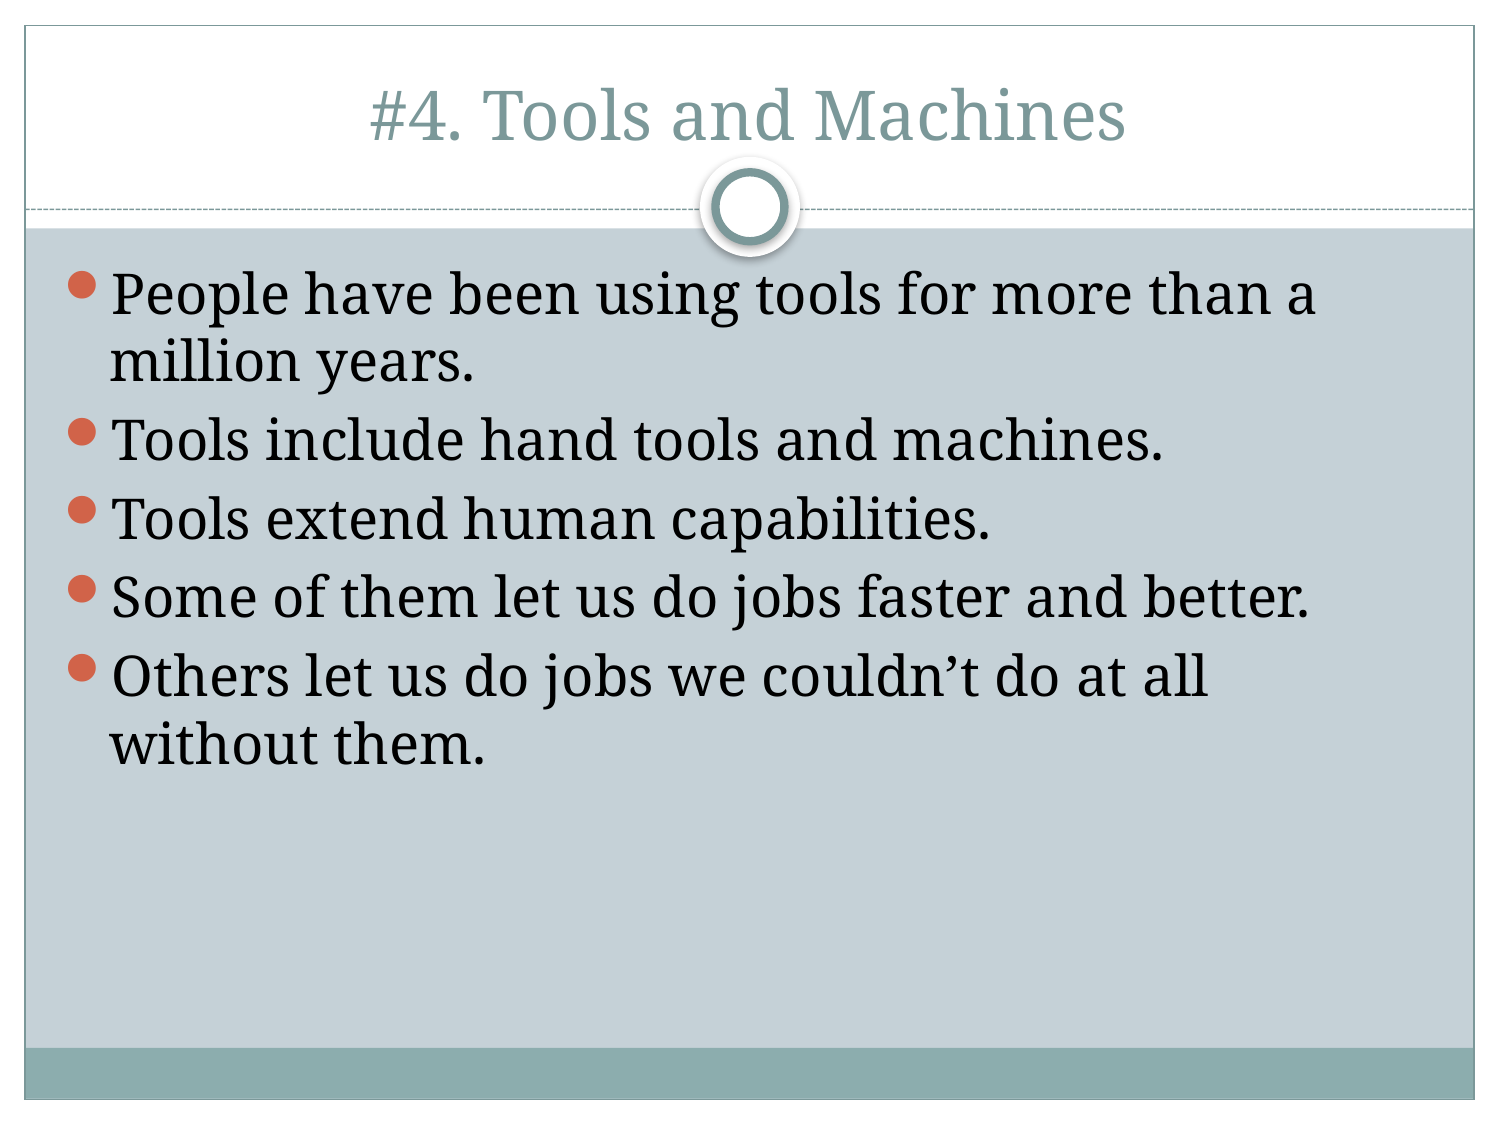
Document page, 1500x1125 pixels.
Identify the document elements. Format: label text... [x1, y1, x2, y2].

list People have been using tools for more than a million years. Tools include hand tools and machines. Tools extend human capabilities. Some of them let us do jobs faster and better. Others let us do jobs we couldn’t do at all without them. [49, 250, 1445, 1001]
title #4. Tools and Machines [49, 37, 1450, 162]
